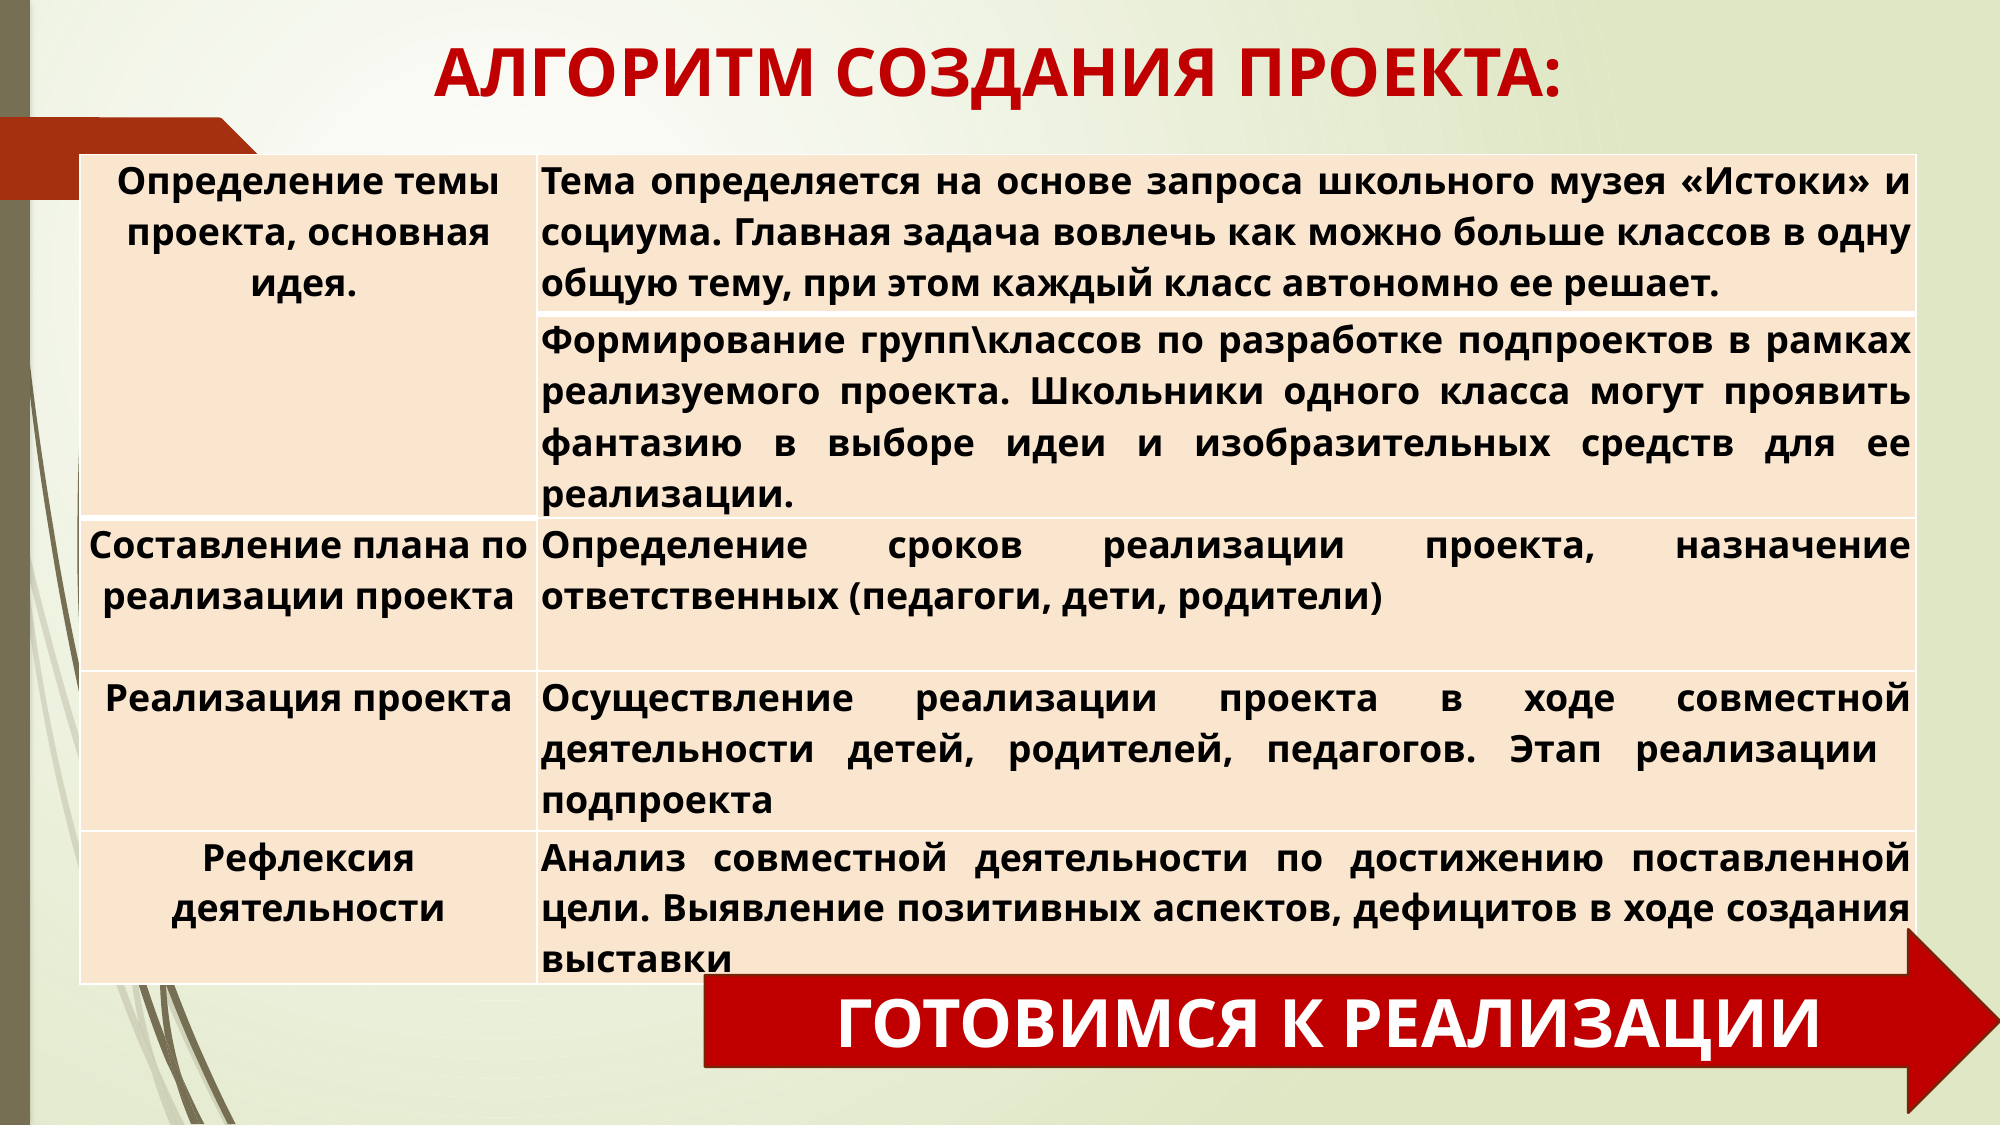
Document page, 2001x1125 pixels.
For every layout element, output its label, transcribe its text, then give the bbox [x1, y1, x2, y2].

table_cell Анализ совместной деятельности по достижению поставленной цели. Выявление позитивных аспектов, дефицитов в ходе создания выставки [538, 832, 1915, 983]
table_header Тема определяется на основе запроса школьного музея «Истоки» и социума. Главная задача вовлечь как можно больше классов в одну общую тему, при этом каждый класс автономно ее решает. [538, 155, 1915, 311]
text_box АЛГОРИТМ СОЗДАНИЯ ПРОЕКТА: [419, 22, 1579, 118]
text_box ГОТОВИМСЯ К РЕАЛИЗАЦИИ [703, 928, 2000, 1114]
table_cell Формирование групп\классов по разработке подпроектов в рамках реализуемого проекта. Школьники одного класса могут проявить фантазию в выборе идеи и изобразительных средств для ее реализации. [538, 317, 1915, 517]
table_cell Составление плана по реализации проекта [81, 521, 536, 670]
table_header Определение темы проекта, основная идея. [81, 155, 536, 515]
table_cell Определение сроков реализации проекта, назначение ответственных (педагоги, дети, родители) [538, 519, 1915, 670]
table_cell Осуществление реализации проекта в ходе совместной деятельности детей, родителей, педагогов. Этап реализации подпроекта [538, 672, 1915, 830]
table_cell Рефлексия деятельности [81, 832, 536, 983]
table_cell Реализация проекта [81, 672, 536, 830]
